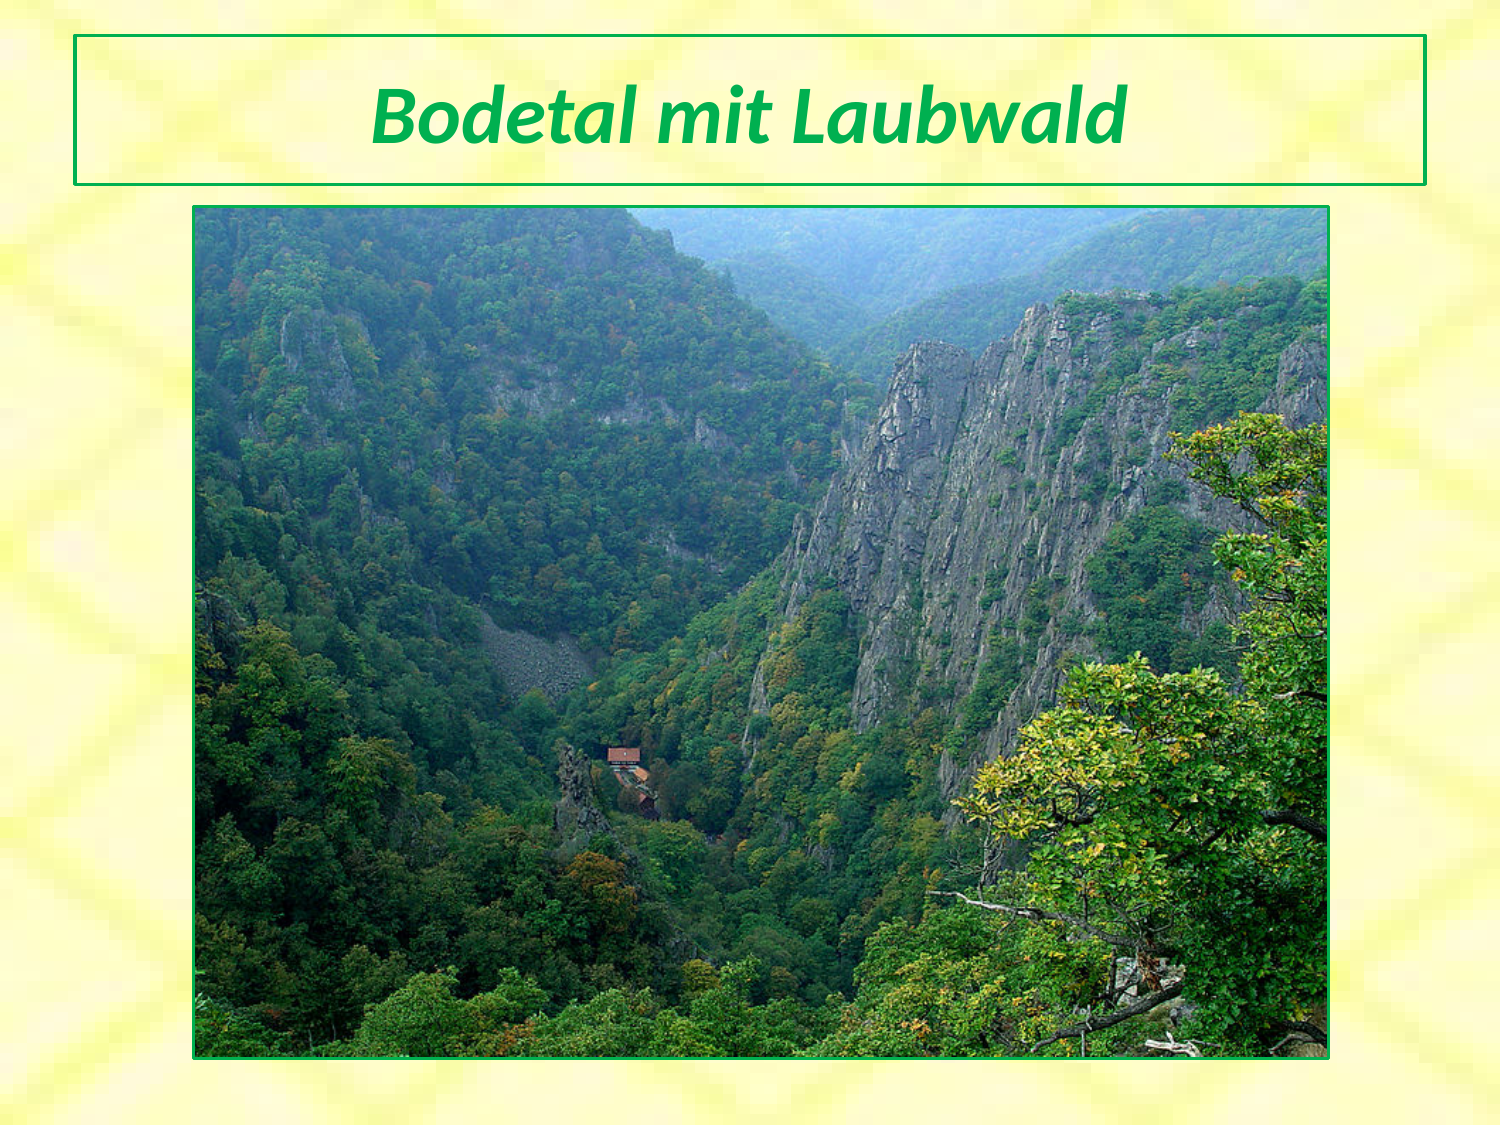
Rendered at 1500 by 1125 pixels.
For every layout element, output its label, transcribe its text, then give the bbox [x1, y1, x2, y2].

title Bodetal mit Laubwald [75, 35, 1425, 185]
picture [0, 0, 1500, 1125]
